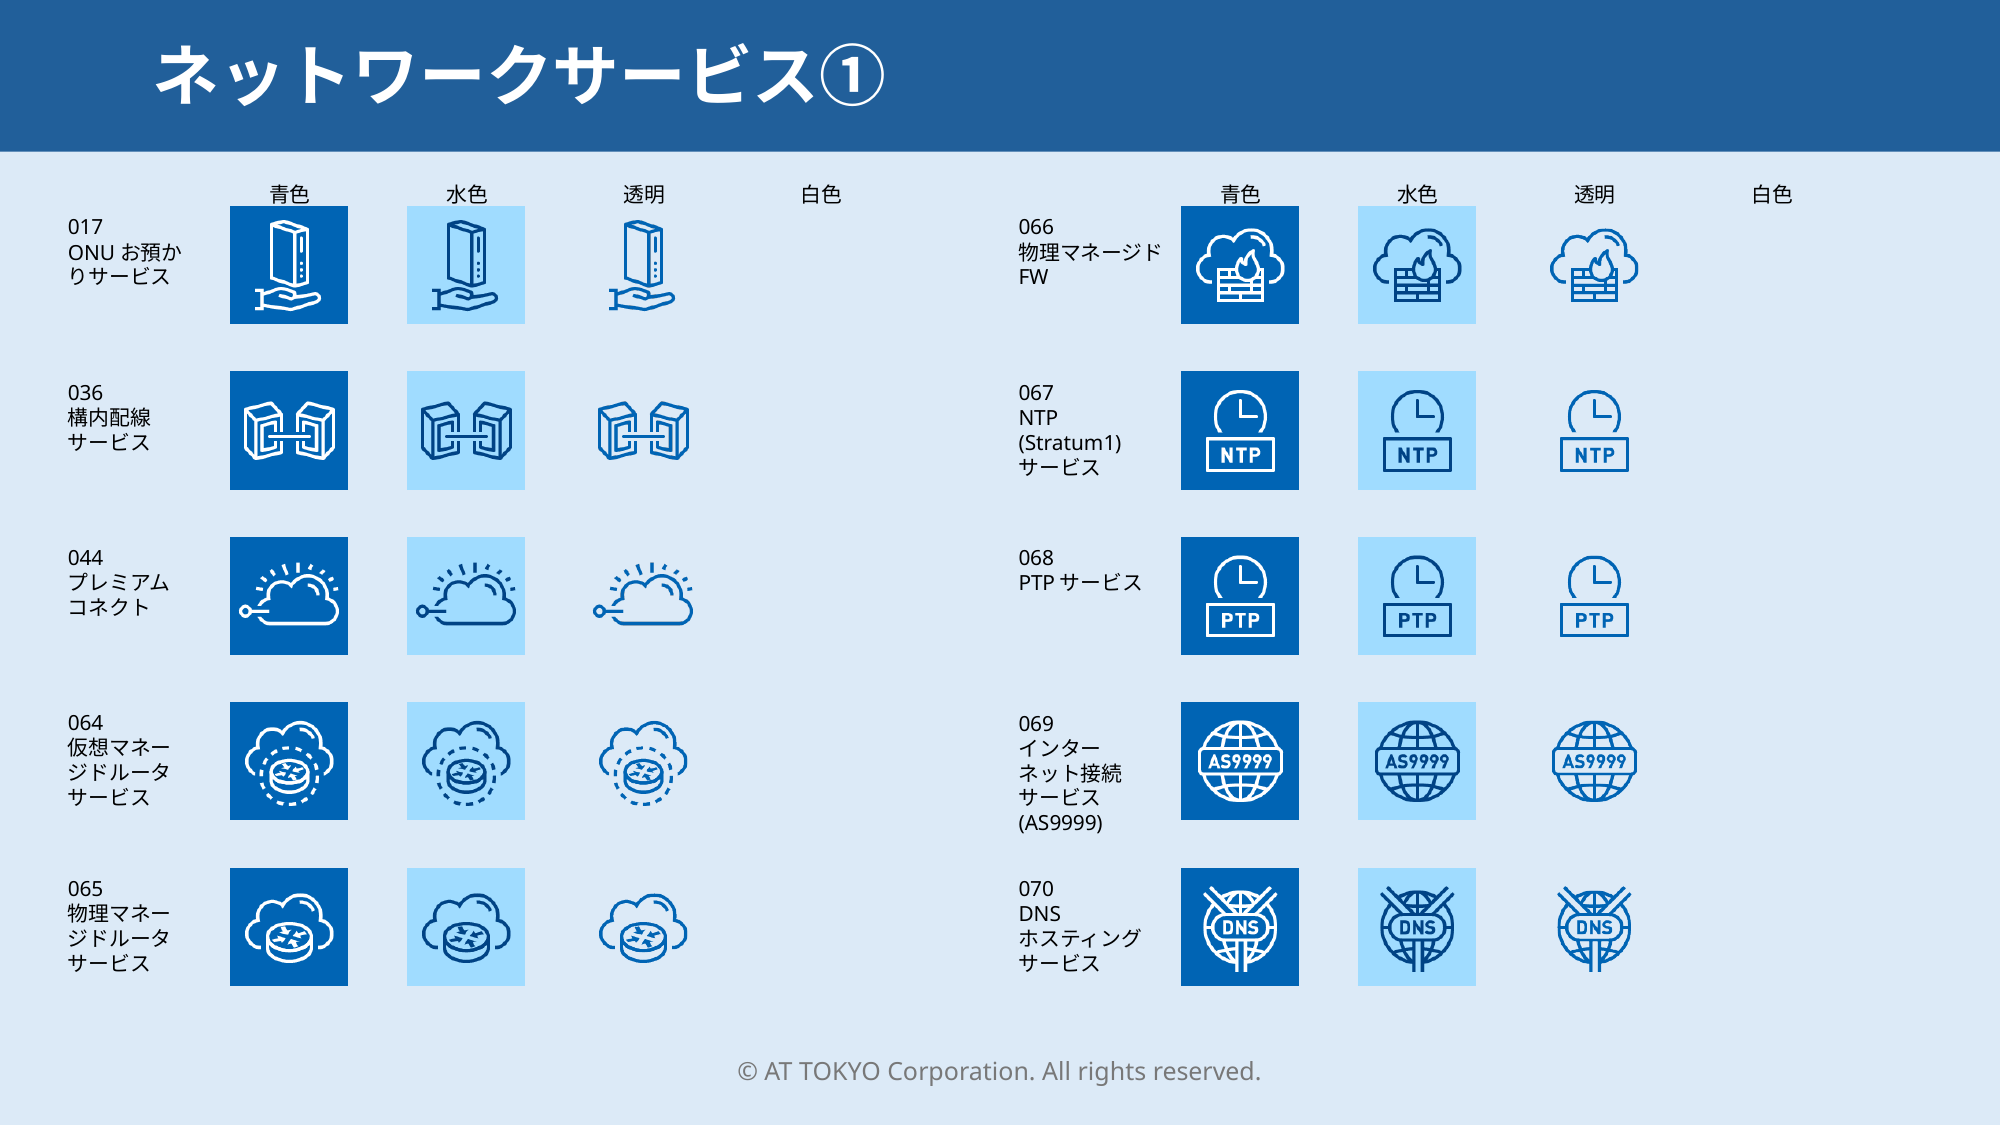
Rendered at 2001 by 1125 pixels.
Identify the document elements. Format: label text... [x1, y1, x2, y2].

picture [1180, 206, 1299, 325]
picture [1357, 206, 1476, 325]
text_box 036 構内配線サービス [53, 372, 172, 462]
text_box 068 PTPサービス [1003, 537, 1180, 603]
picture [584, 206, 703, 325]
picture [229, 206, 348, 325]
title ネットワークサービス① [137, 23, 1863, 135]
picture [406, 867, 526, 986]
text_box 066 物理マネージドFW [1003, 206, 1180, 297]
text_box 069 インターネット接続サービス(AS9999) [1003, 702, 1143, 843]
picture [406, 702, 526, 821]
picture [229, 536, 348, 655]
picture [1357, 702, 1476, 821]
picture [1180, 371, 1299, 490]
picture [1357, 371, 1476, 490]
picture [1534, 702, 1654, 821]
picture [406, 206, 526, 325]
text_box 044 プレミアムコネクト [53, 537, 192, 628]
picture [1534, 536, 1654, 655]
picture [584, 536, 703, 655]
picture [229, 371, 348, 490]
picture [1534, 371, 1654, 490]
picture [229, 867, 348, 986]
picture [1534, 867, 1654, 986]
text_box 065 物理マネージドルータサービス [53, 868, 192, 983]
picture [1357, 536, 1476, 655]
text_box 070 DNS ホスティングサービス [1003, 868, 1180, 983]
picture [406, 371, 526, 490]
picture [584, 702, 703, 821]
picture [406, 536, 526, 655]
picture [1180, 702, 1299, 821]
text_box 064 仮想マネージドルータサービス [53, 702, 192, 818]
text_box 067 NTP (Stratum1) サービス [1003, 371, 1180, 487]
picture [584, 867, 703, 986]
text_box 017 ONUお預かりサービス [53, 206, 217, 297]
picture [584, 371, 703, 490]
picture [1534, 206, 1654, 325]
picture [1180, 867, 1299, 986]
picture [229, 702, 348, 821]
footer © AT TOKYO Corporation. All rights reserved. [662, 1042, 1338, 1103]
picture [1357, 867, 1476, 986]
picture [1180, 536, 1299, 655]
